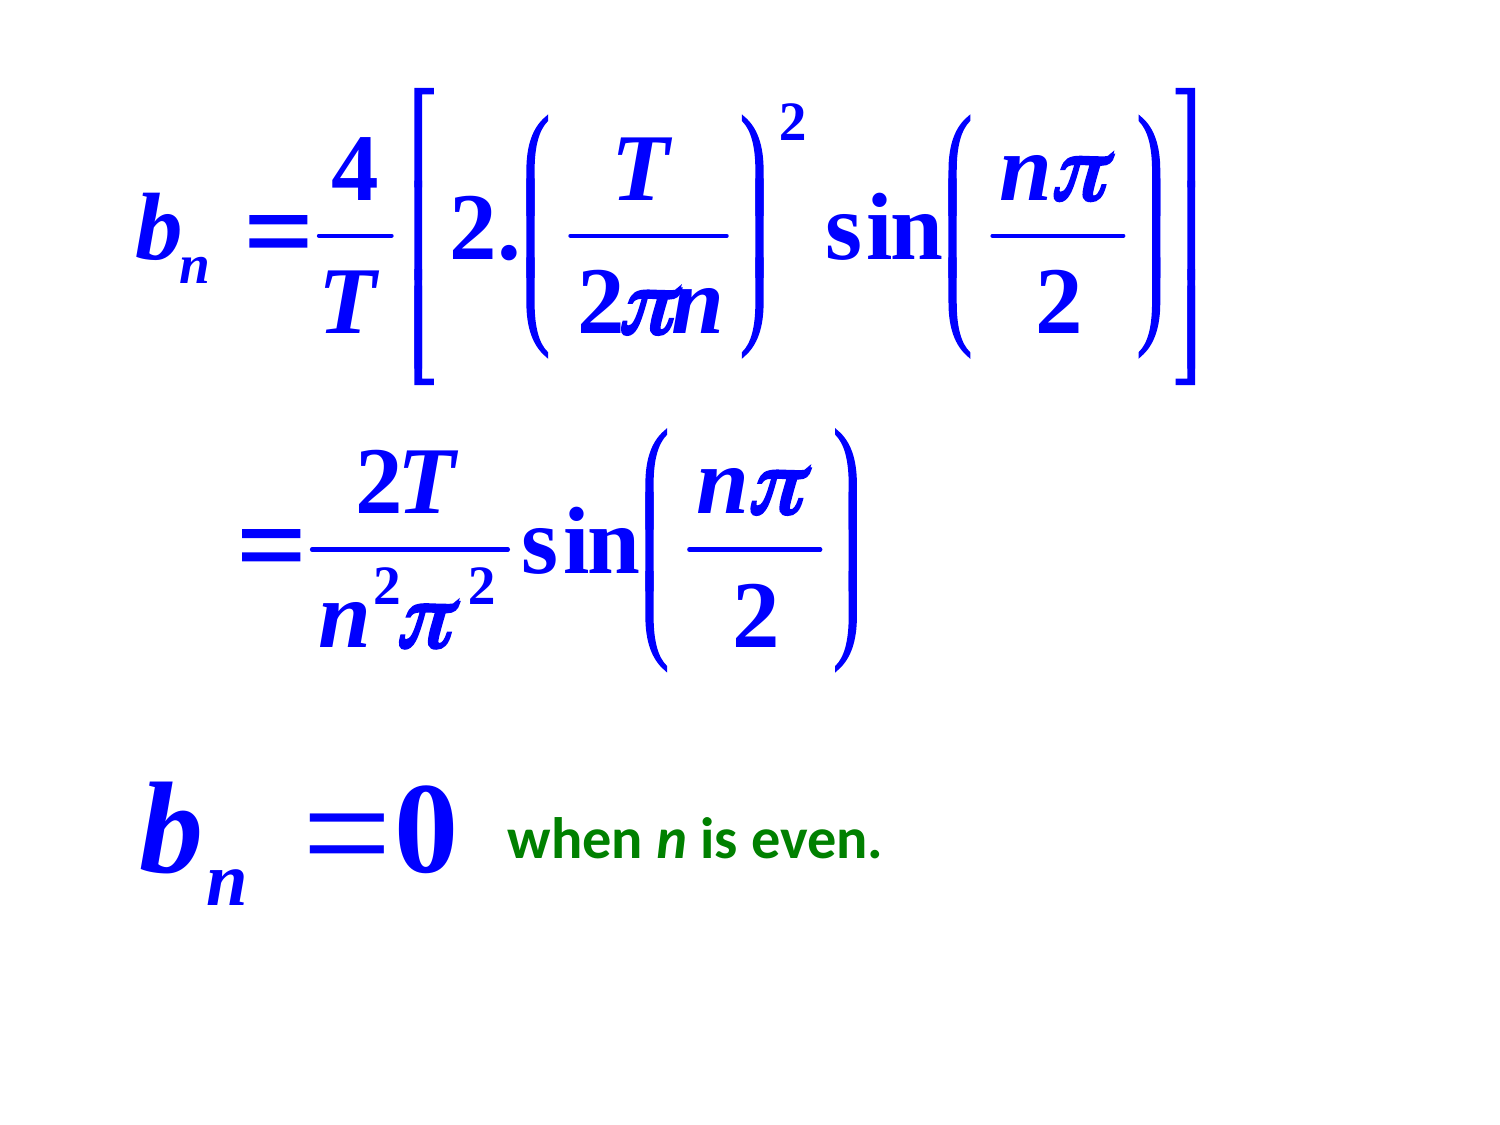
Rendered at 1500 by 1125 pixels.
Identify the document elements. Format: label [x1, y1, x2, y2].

text_box [122, 741, 977, 930]
text_box [122, 67, 1227, 684]
